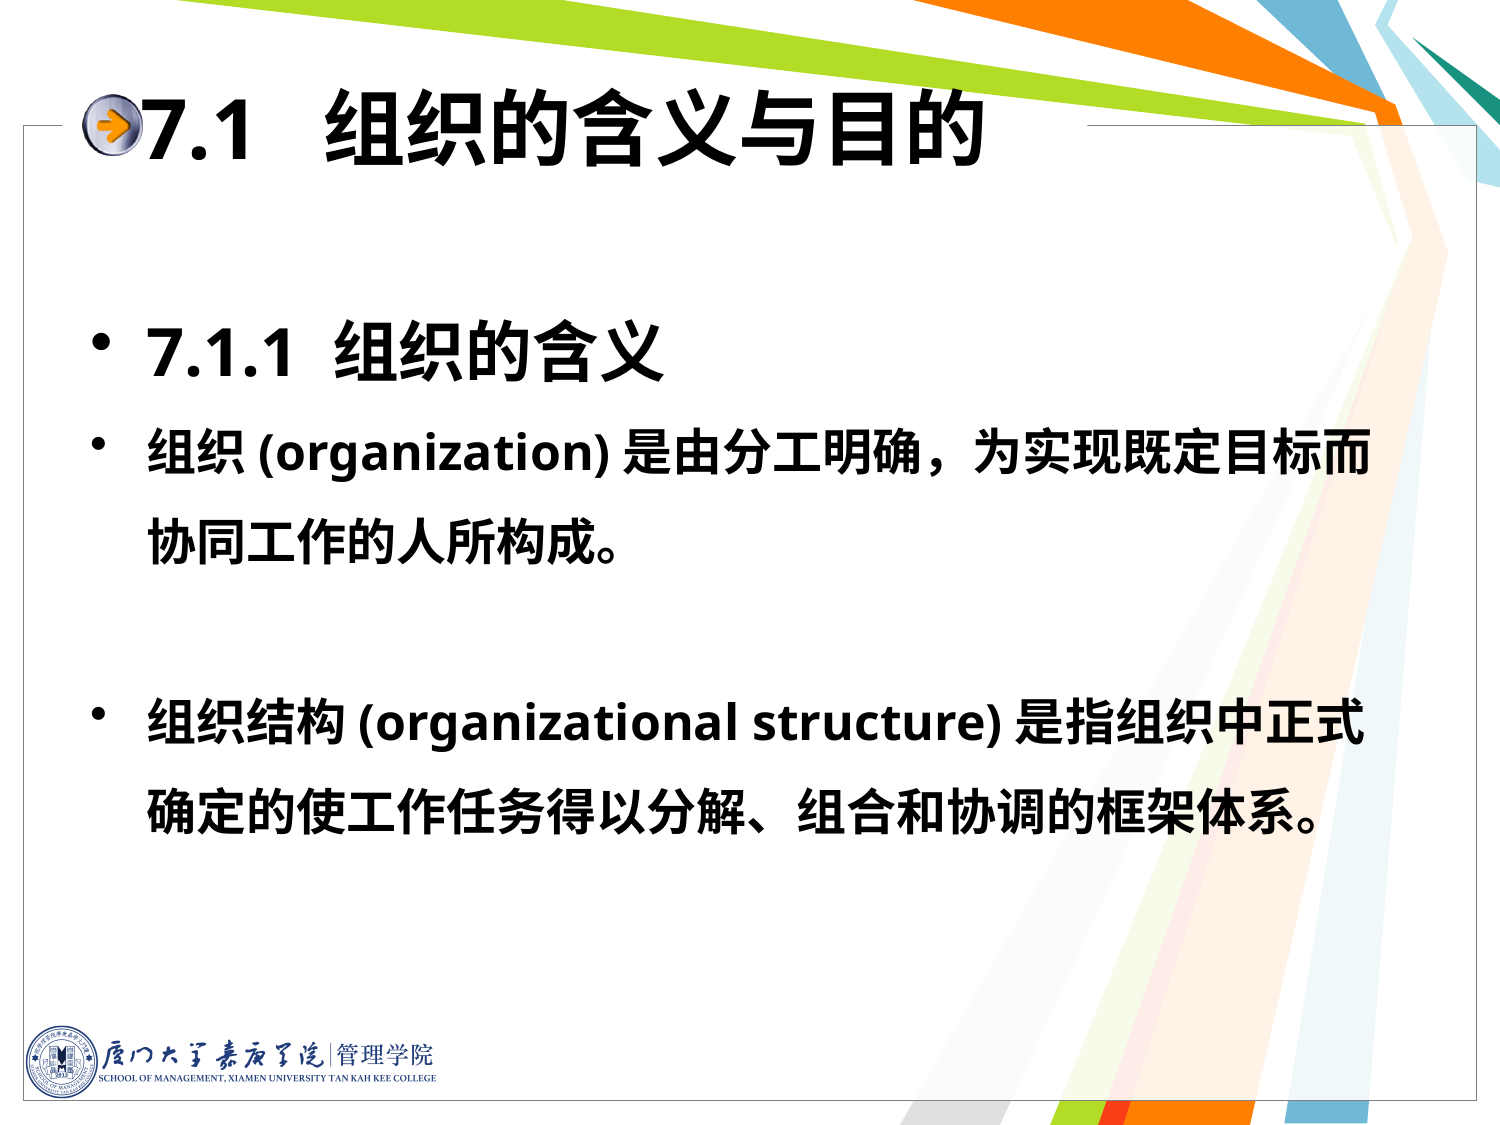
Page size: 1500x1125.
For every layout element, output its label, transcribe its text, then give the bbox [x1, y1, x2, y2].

picture [24, 1024, 438, 1100]
list 7.1.1 组织的含义 组织(organization)是由分工明确，为实现既定目标而协同工作的人所构成。 组织结构(organizational structure)是指组织中正式确定的使工作任务得以分解、组合和协调的框架体系。 [75, 262, 1425, 1005]
title 7.1 组织的含义与目的 [125, 32, 1159, 220]
picture [82, 94, 125, 156]
